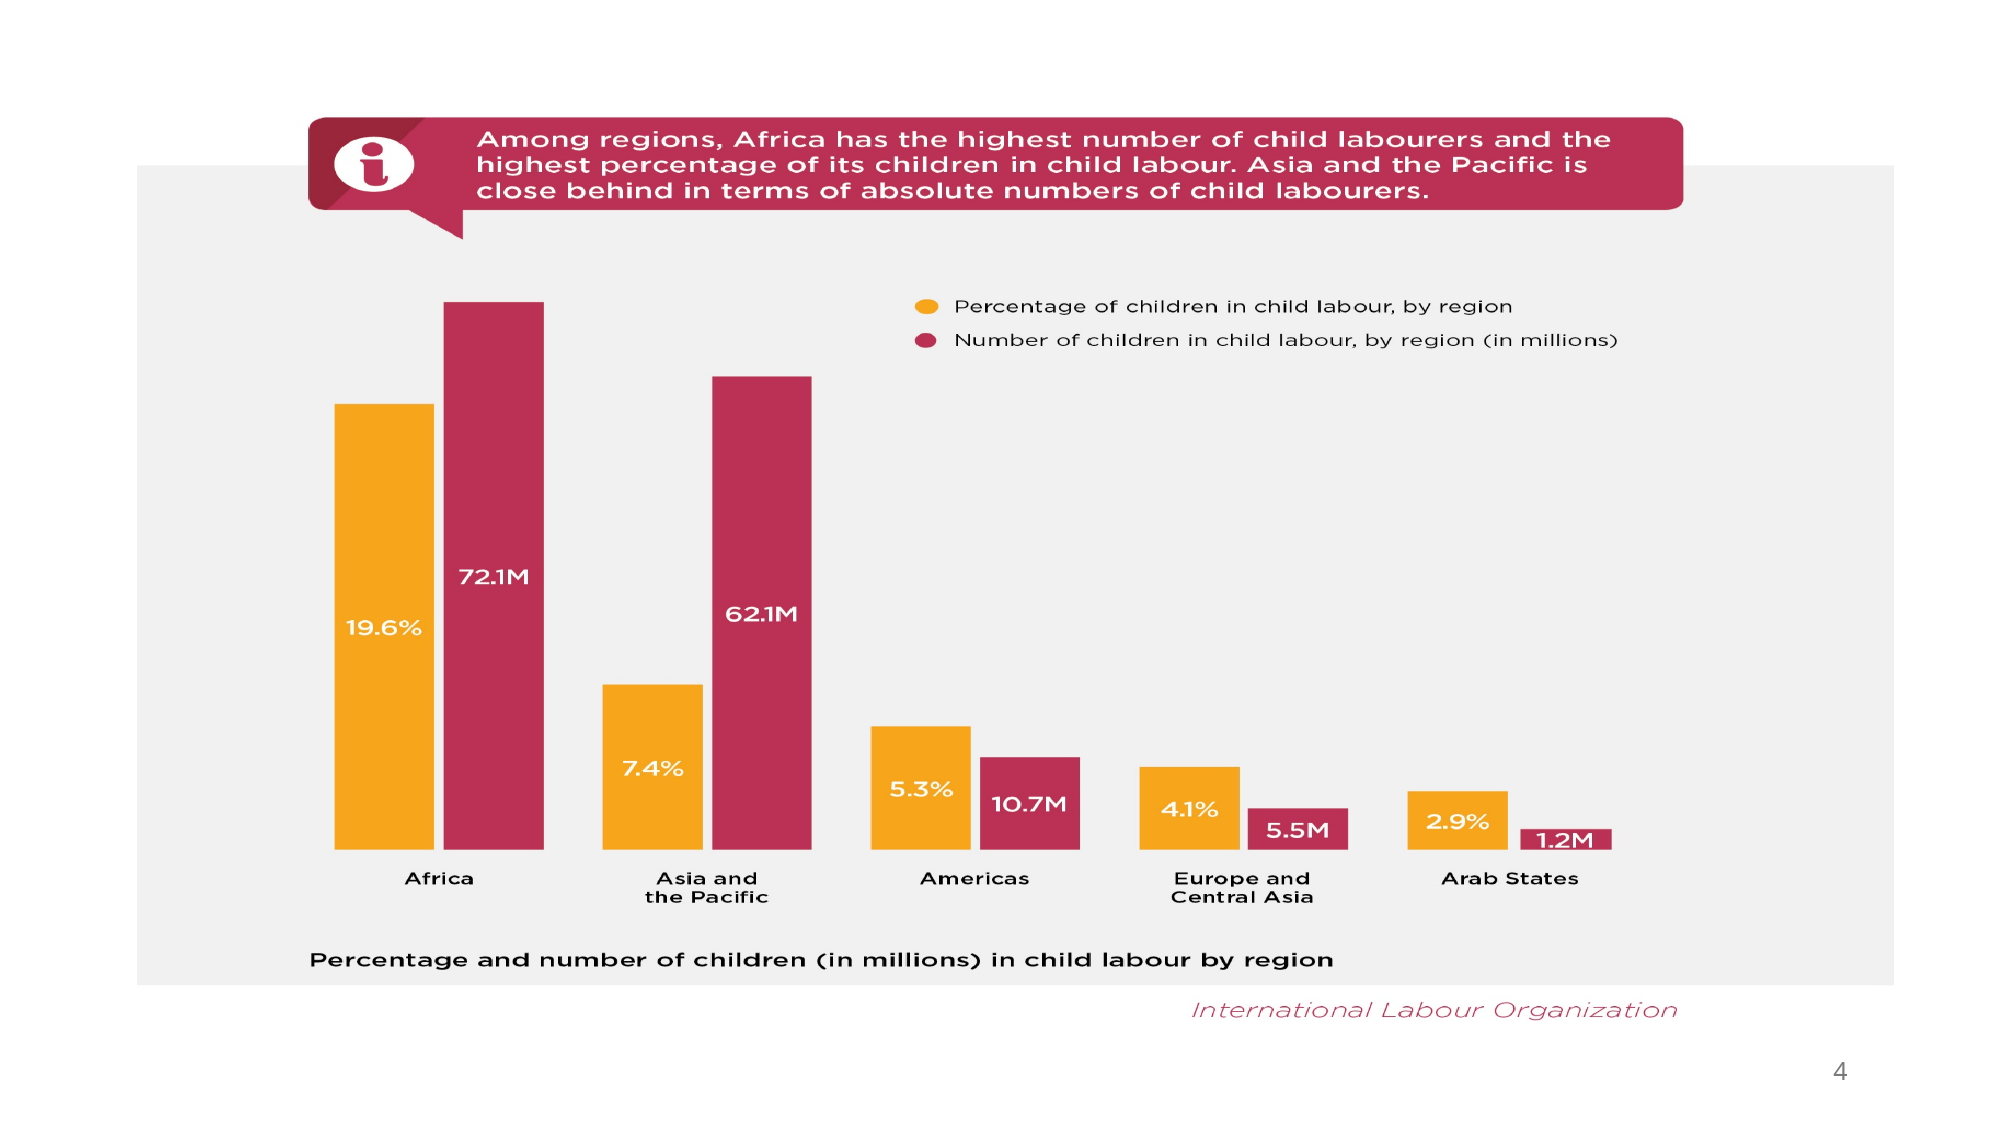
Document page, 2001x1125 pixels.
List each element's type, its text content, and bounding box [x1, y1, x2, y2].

slide_number 4 [1412, 1045, 1863, 1103]
picture [136, 87, 1895, 1045]
